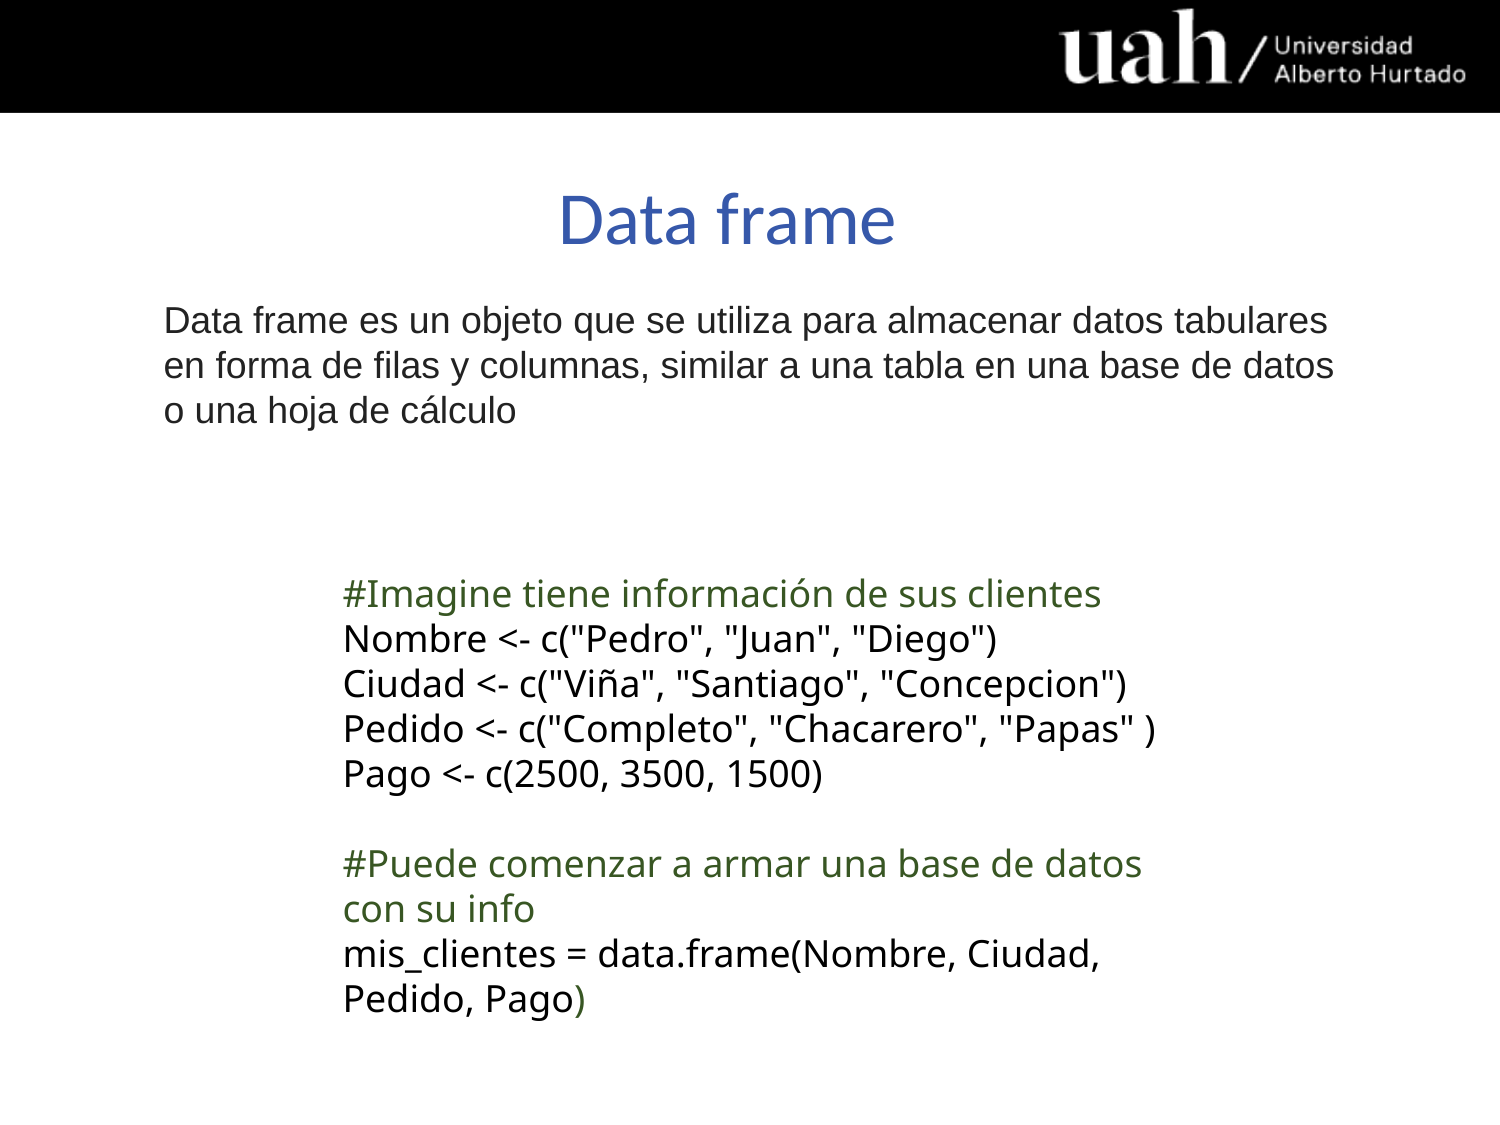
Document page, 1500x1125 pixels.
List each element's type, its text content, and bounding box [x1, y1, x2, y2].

text_box #Imagine tiene información de sus clientes Nombre <- c("Pedro", "Juan", "Diego") Ciudad <- c("Viña", "Santiago", "Concepcion") Pedido <- c("Completo", "Chacarero", "Papas" ) Pago <- c(2500, 3500, 1500) #Puede comenzar a armar una base de datos con su info mis_clientes = data.frame(Nombre, Ciudad, Pedido, Pago) [327, 562, 1225, 1028]
text_box Data frame [347, 162, 1125, 267]
text_box Data frame es un objeto que se utiliza para almacenar datos tabulares en forma de filas y columnas, similar a una tabla en una base de datos o una hoja de cálculo [148, 288, 1352, 438]
picture [1057, 0, 1468, 94]
text_box [0, 0, 1500, 114]
